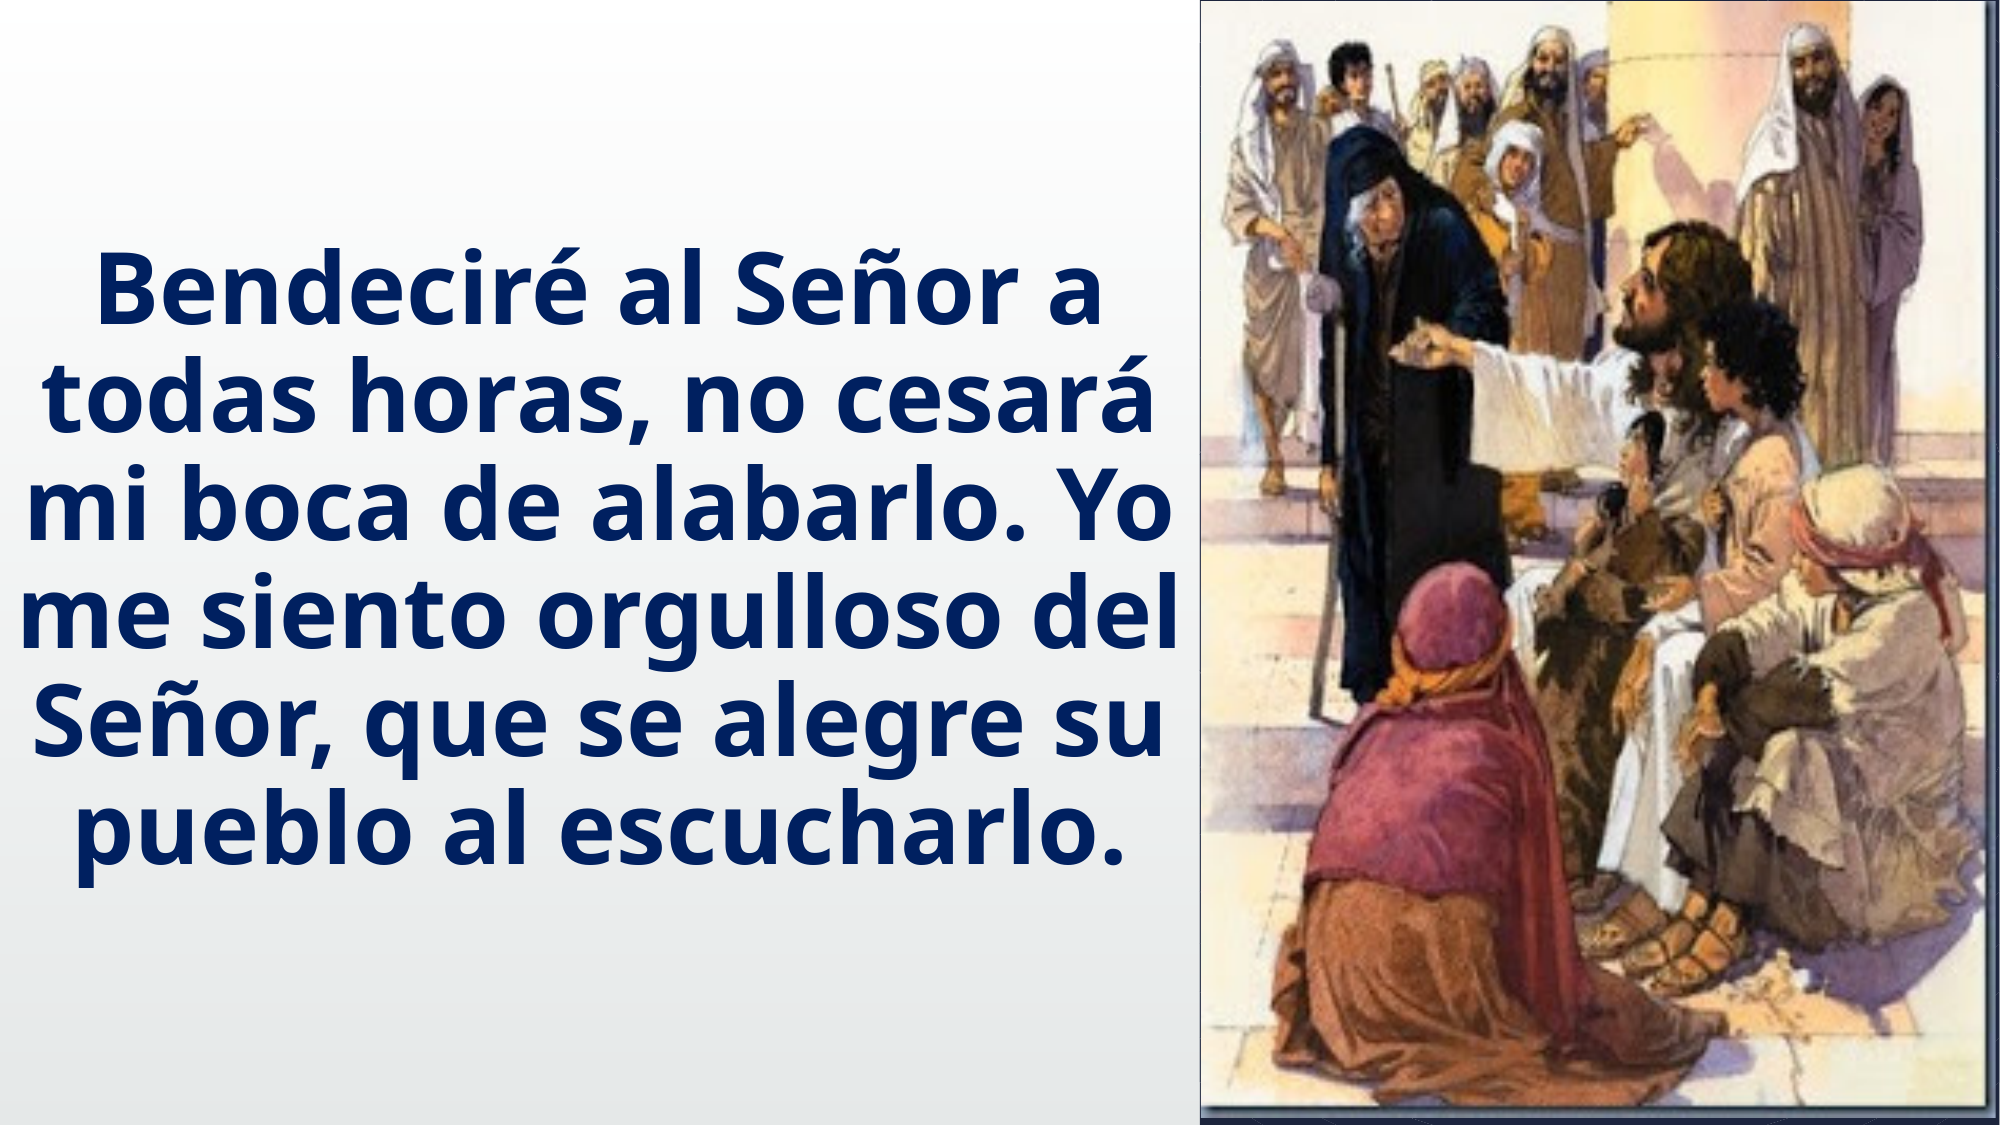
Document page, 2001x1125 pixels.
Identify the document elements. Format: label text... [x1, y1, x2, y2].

title Bendeciré al Señor a todas horas, no cesará mi boca de alabarlo. Yo me siento orgulloso del Señor, que se alegre su pueblo al escucharlo. [0, 0, 1201, 1125]
picture [1200, 1, 1996, 1125]
